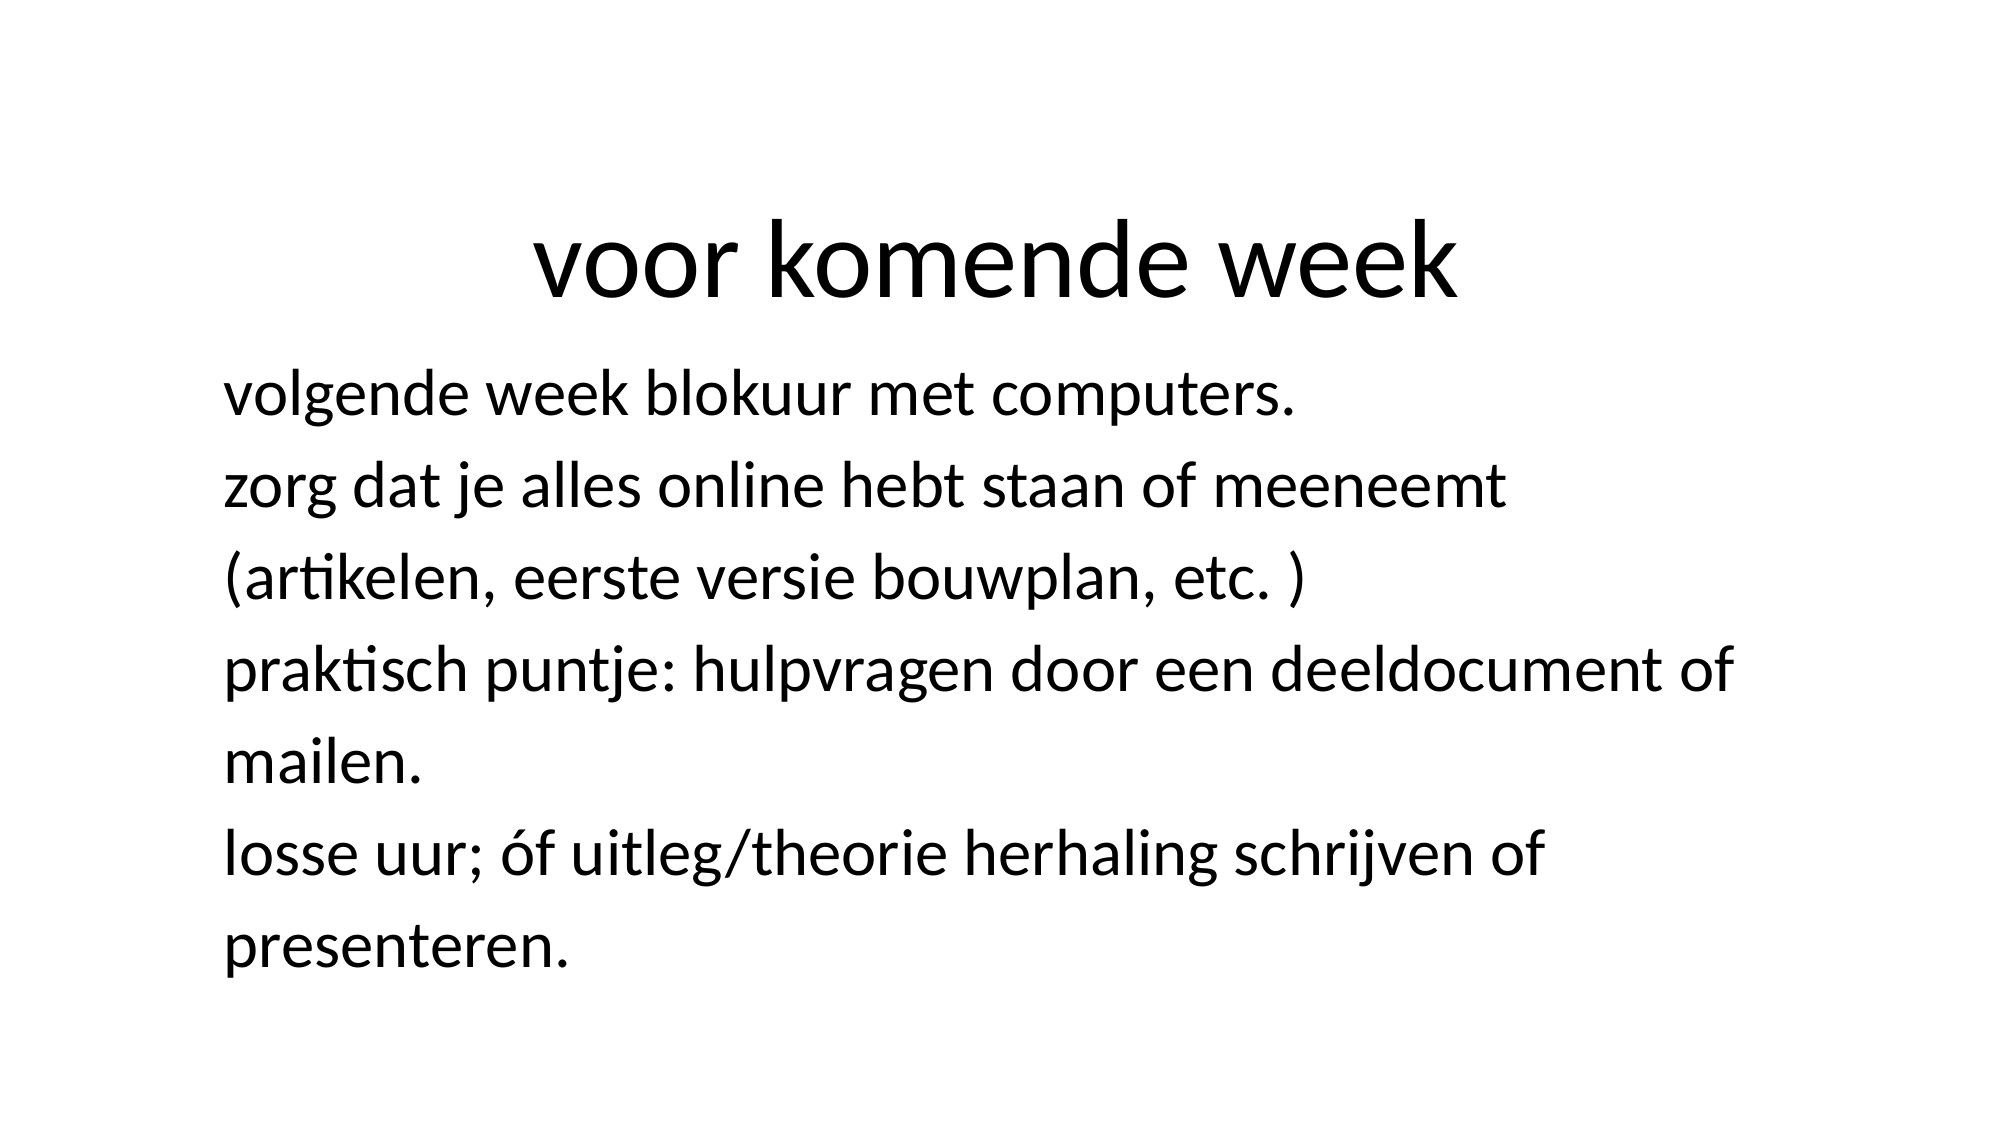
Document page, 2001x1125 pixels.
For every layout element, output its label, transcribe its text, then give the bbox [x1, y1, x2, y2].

subtitle volgende week blokuur met computers. zorg dat je alles online hebt staan of meeneemt (artikelen, eerste versie bouwplan, etc. ) praktisch puntje: hulpvragen door een deeldocument of mailen. losse uur; óf uitleg/theorie herhaling schrijven of presenteren. [208, 329, 1782, 863]
title voor komende week [249, 184, 1769, 329]
